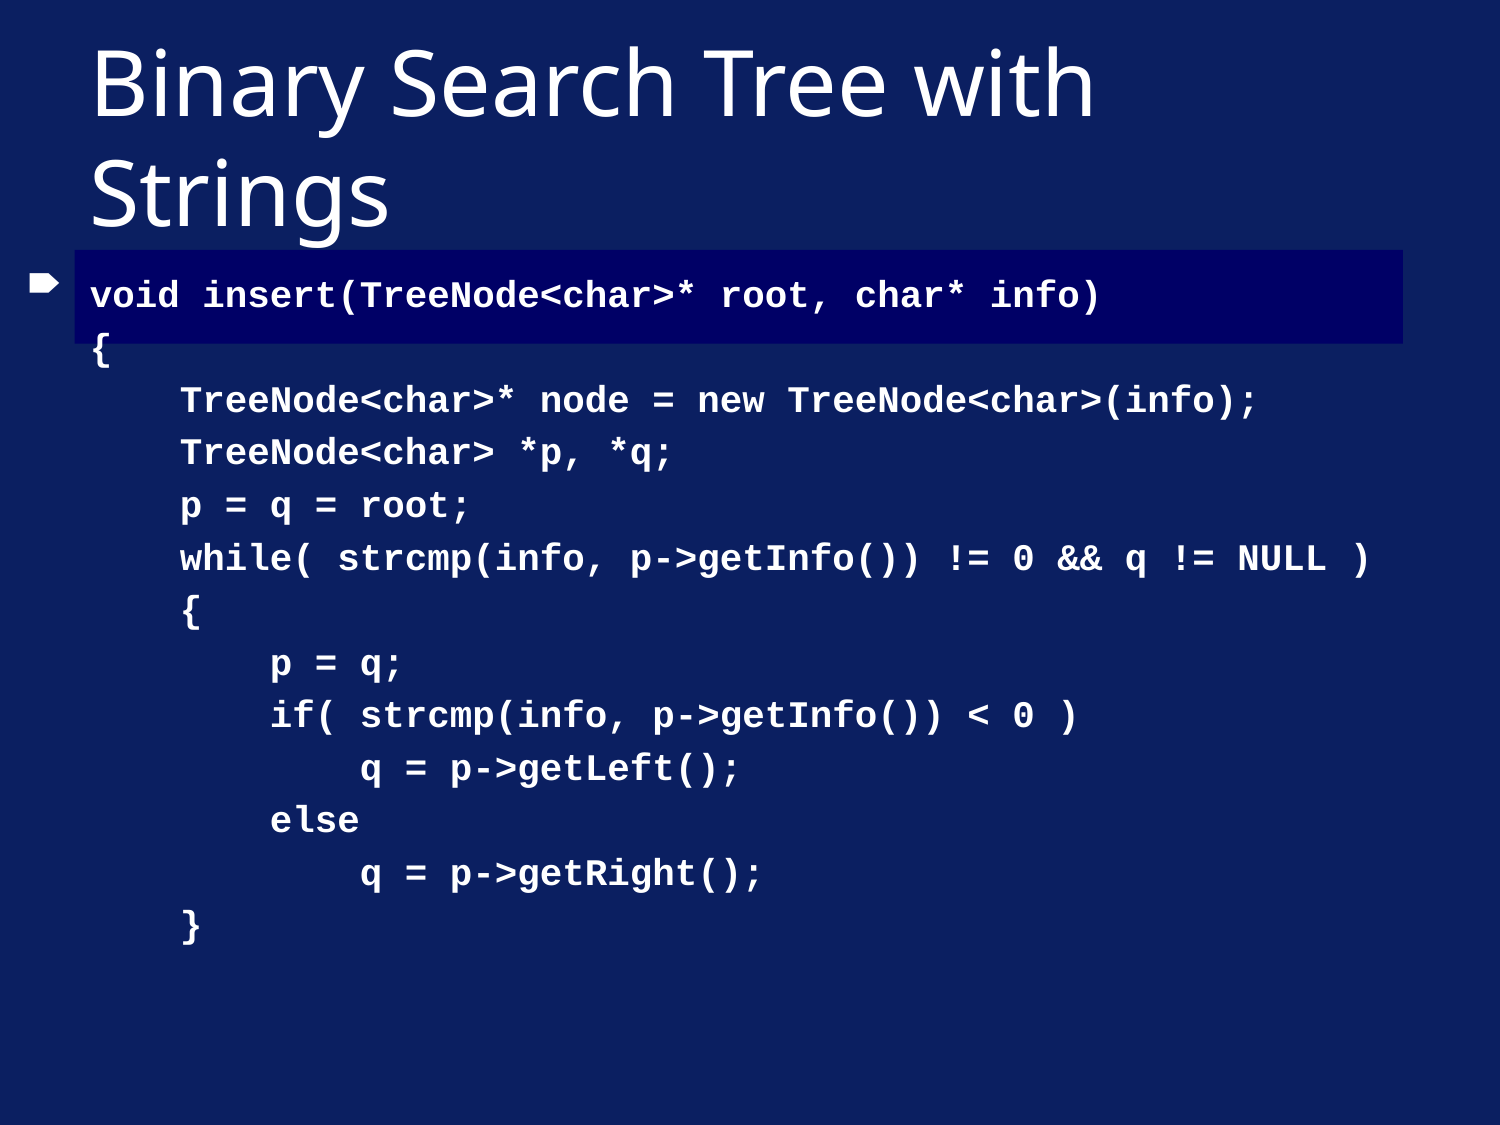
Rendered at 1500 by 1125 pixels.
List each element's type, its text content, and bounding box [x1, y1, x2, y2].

list void insert(TreeNode<char>* root, char* info) { TreeNode<char>* node = new TreeNode<char>(info); TreeNode<char> *p, *q; p = q = root; while( strcmp(info, p->getInfo()) != 0 && q != NULL ) { p = q; if( strcmp(info, p->getInfo()) < 0 ) q = p->getLeft(); else q = p->getRight(); } [74, 262, 1425, 1038]
title Binary Search Tree with Strings [74, 59, 1425, 210]
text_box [12, 249, 1404, 353]
